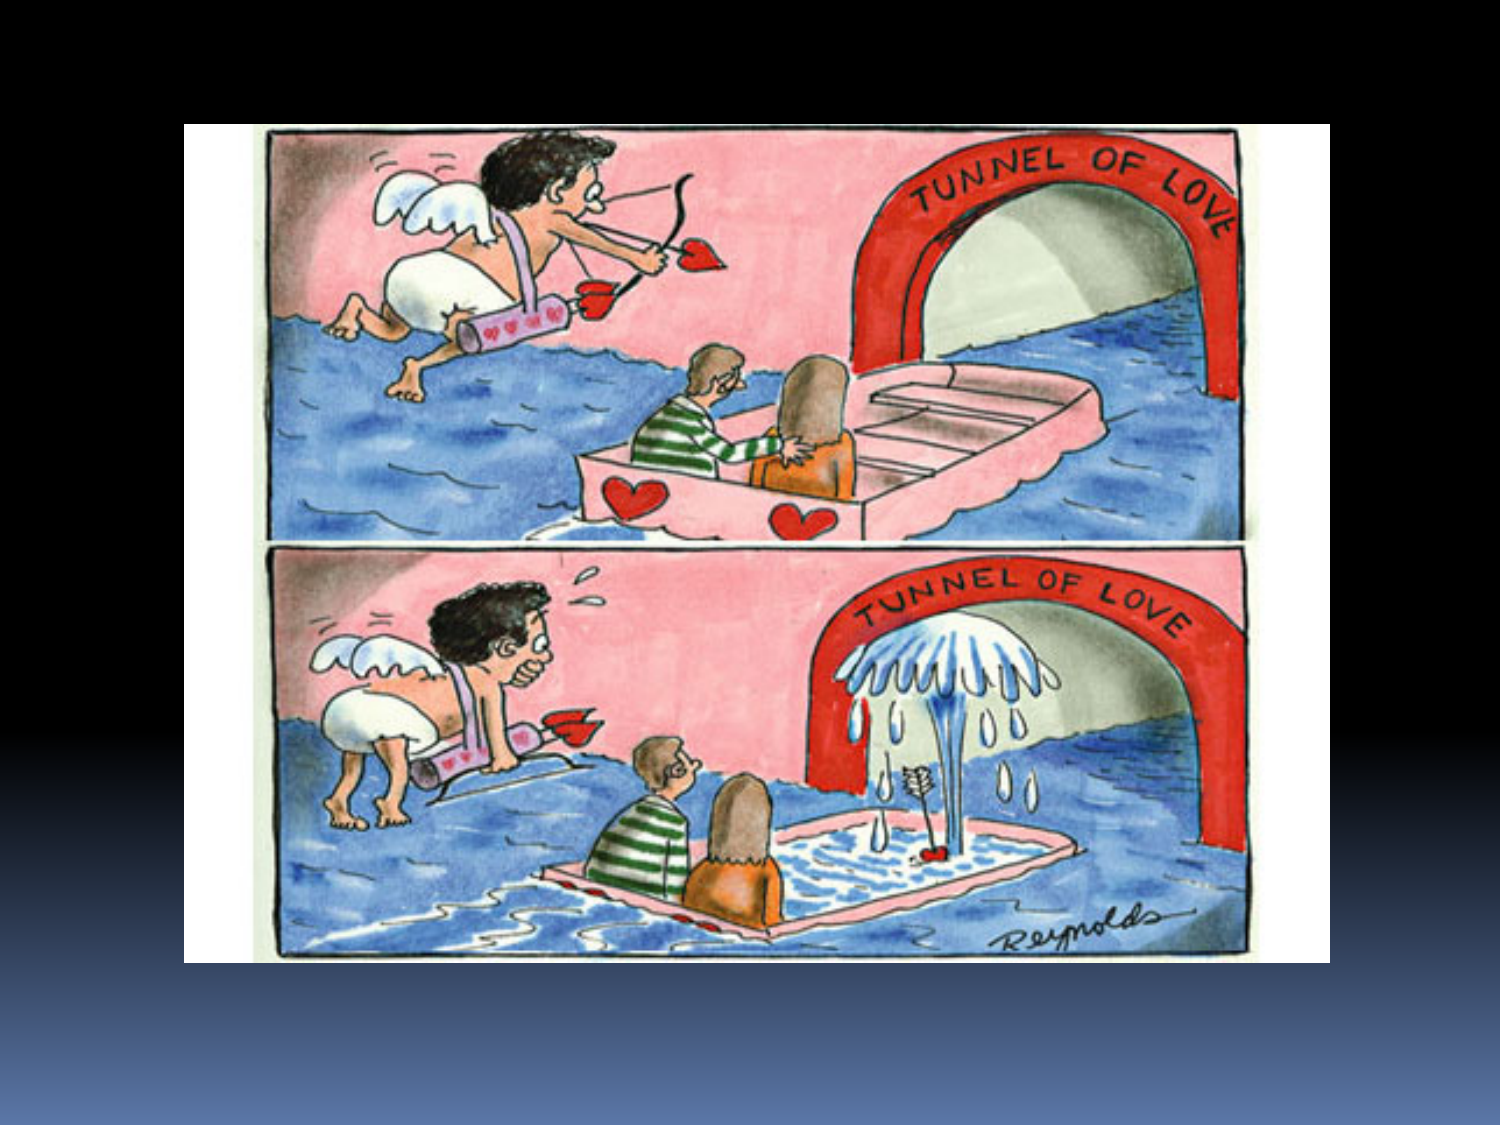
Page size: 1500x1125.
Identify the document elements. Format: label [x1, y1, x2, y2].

picture [184, 124, 1330, 963]
